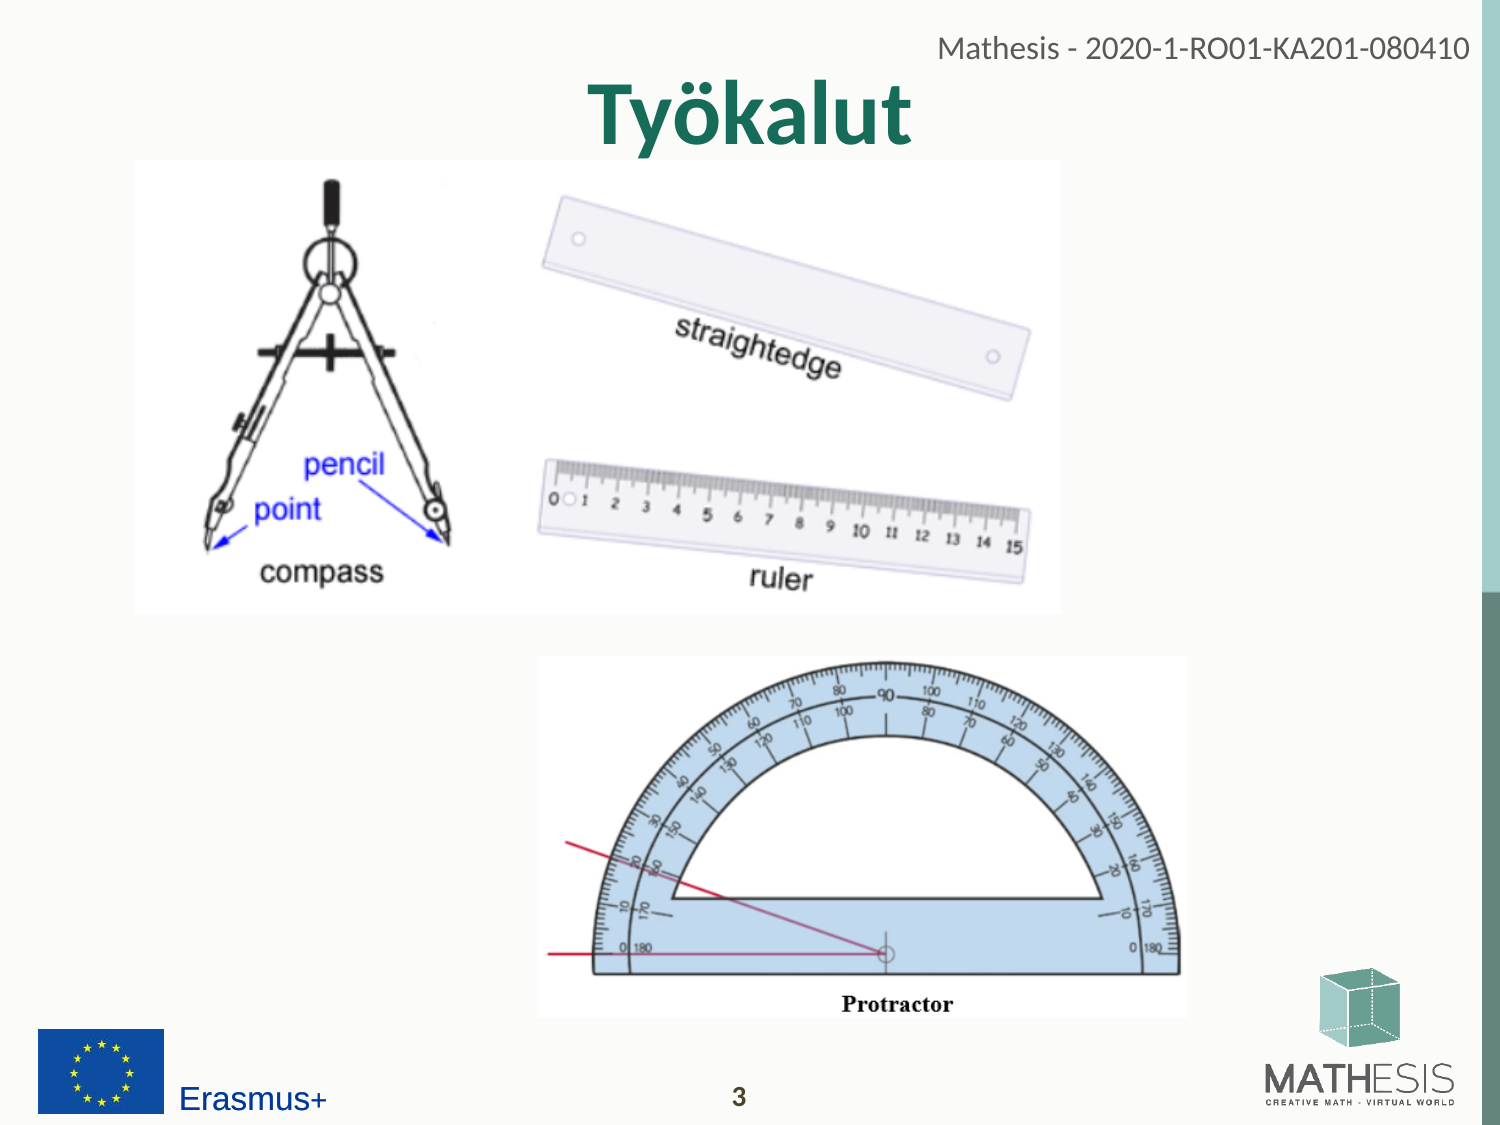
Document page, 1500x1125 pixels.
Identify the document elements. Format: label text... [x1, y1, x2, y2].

picture [537, 656, 1187, 1018]
picture [135, 160, 1062, 615]
title Työkalut [75, 45, 1425, 233]
picture [38, 1029, 164, 1114]
